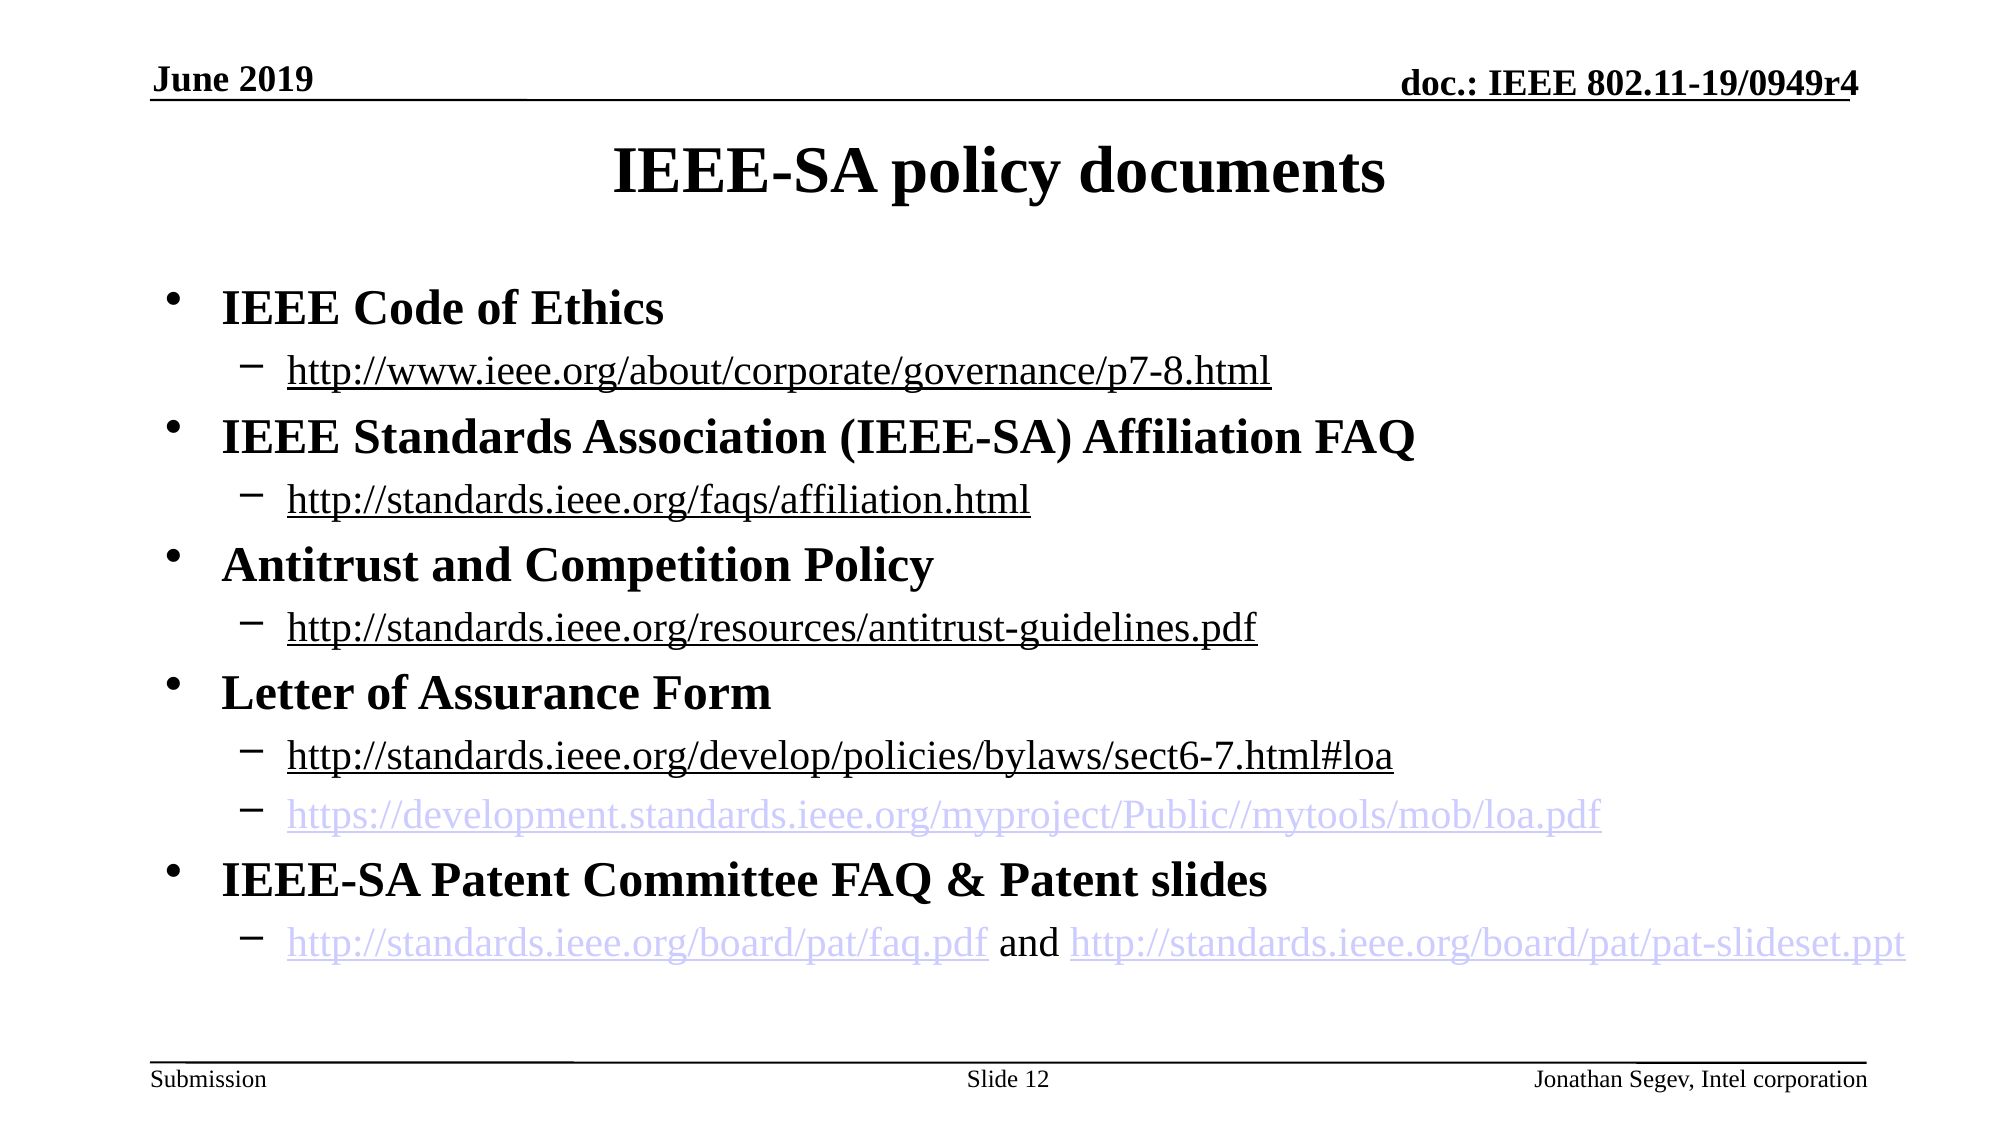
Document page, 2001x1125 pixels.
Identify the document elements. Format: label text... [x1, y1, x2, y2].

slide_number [152, 54, 563, 100]
title IEEE-SA policy documents [149, 112, 1850, 221]
slide_number Slide 12 [950, 1061, 1067, 1123]
footer Jonathan Segev, Intel corporation [1171, 1061, 1869, 1093]
list IEEE Code of Ethics http://www.ieee.org/about/corporate/governance/p7-8.html IEEE Standards Association (IEEE-SA) Affiliation FAQ http://standards.ieee.org/faqs/affiliation.html Antitrust and Competition Policy http://standards.ieee.org/resources/antitrust-guidelines.pdf Letter of Assurance Form http://standards.ieee.org/develop/policies/bylaws/sect6-7.html#loa https://development.standards.ieee.org/myproject/Public//mytools/mob/loa.pdf IEEE-SA Patent Committee FAQ & Patent slides http://standards.ieee.org/board/pat/faq.pdf and http://standards.ieee.org/board/pat/pat-slideset.ppt [149, 266, 1922, 1000]
